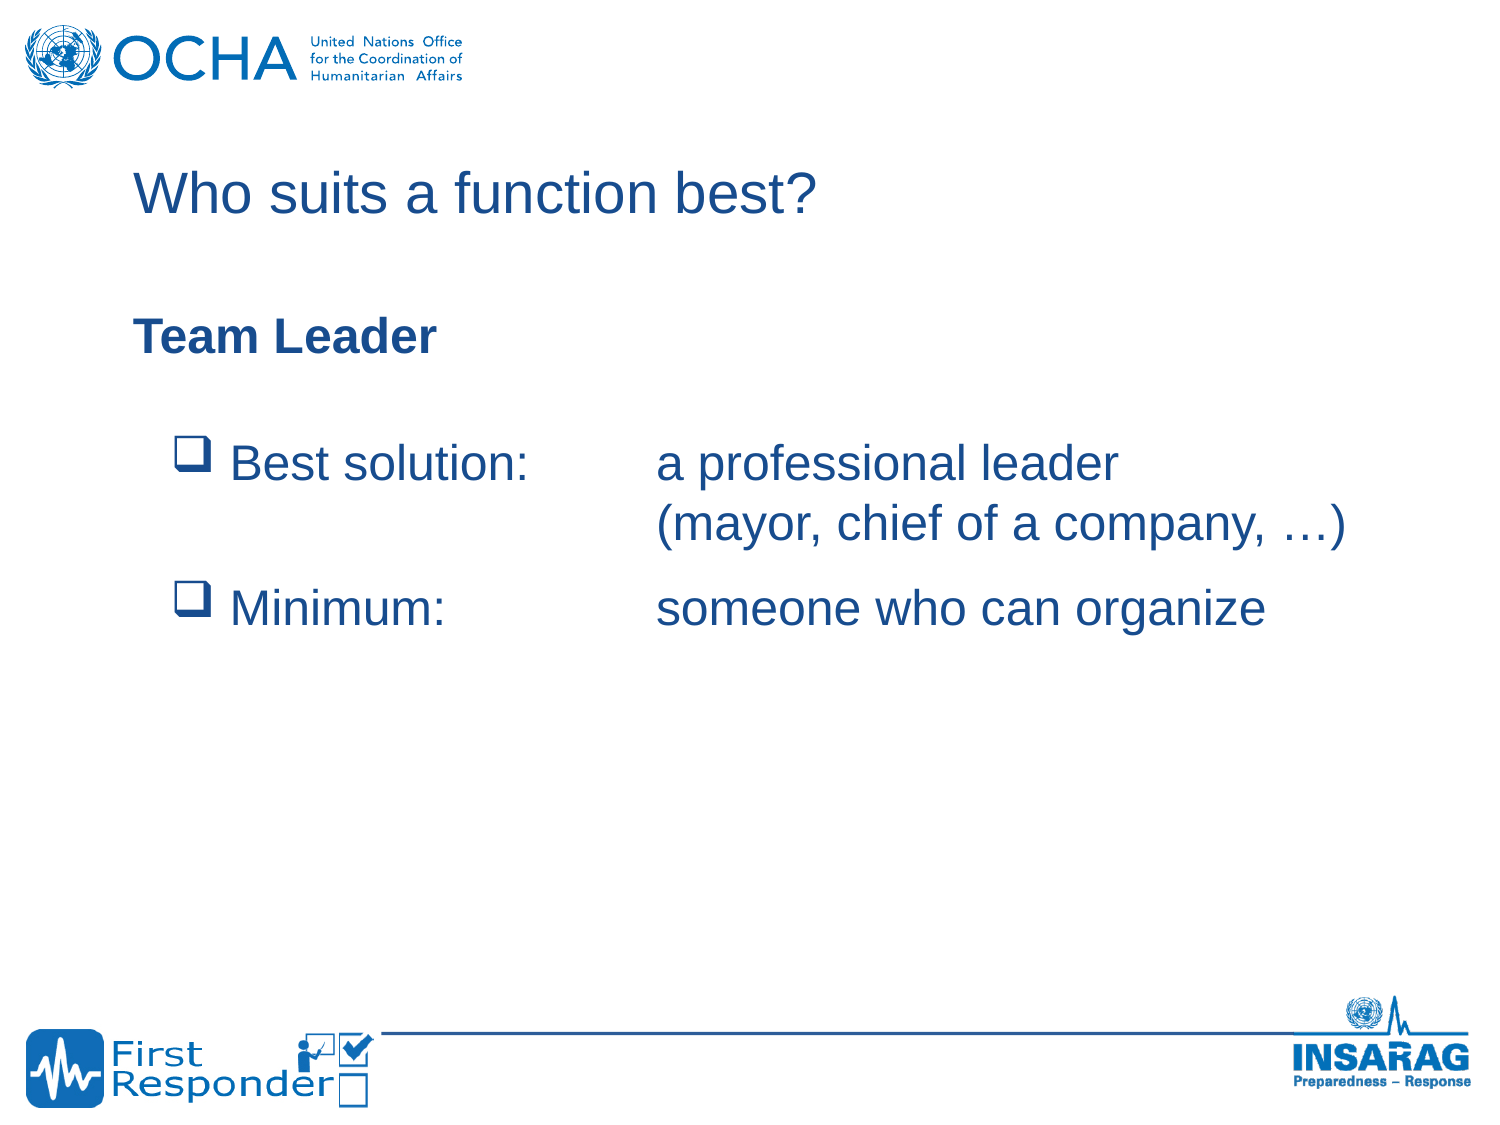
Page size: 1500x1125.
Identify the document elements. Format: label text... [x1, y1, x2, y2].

picture [1287, 995, 1471, 1094]
list Team Leader Best solution: a professional leader (mayor, chief of a company, …) Minimum: someone who can organize [118, 295, 1369, 931]
text_box Who suits a function best? [111, 147, 834, 233]
picture [24, 1024, 375, 1113]
